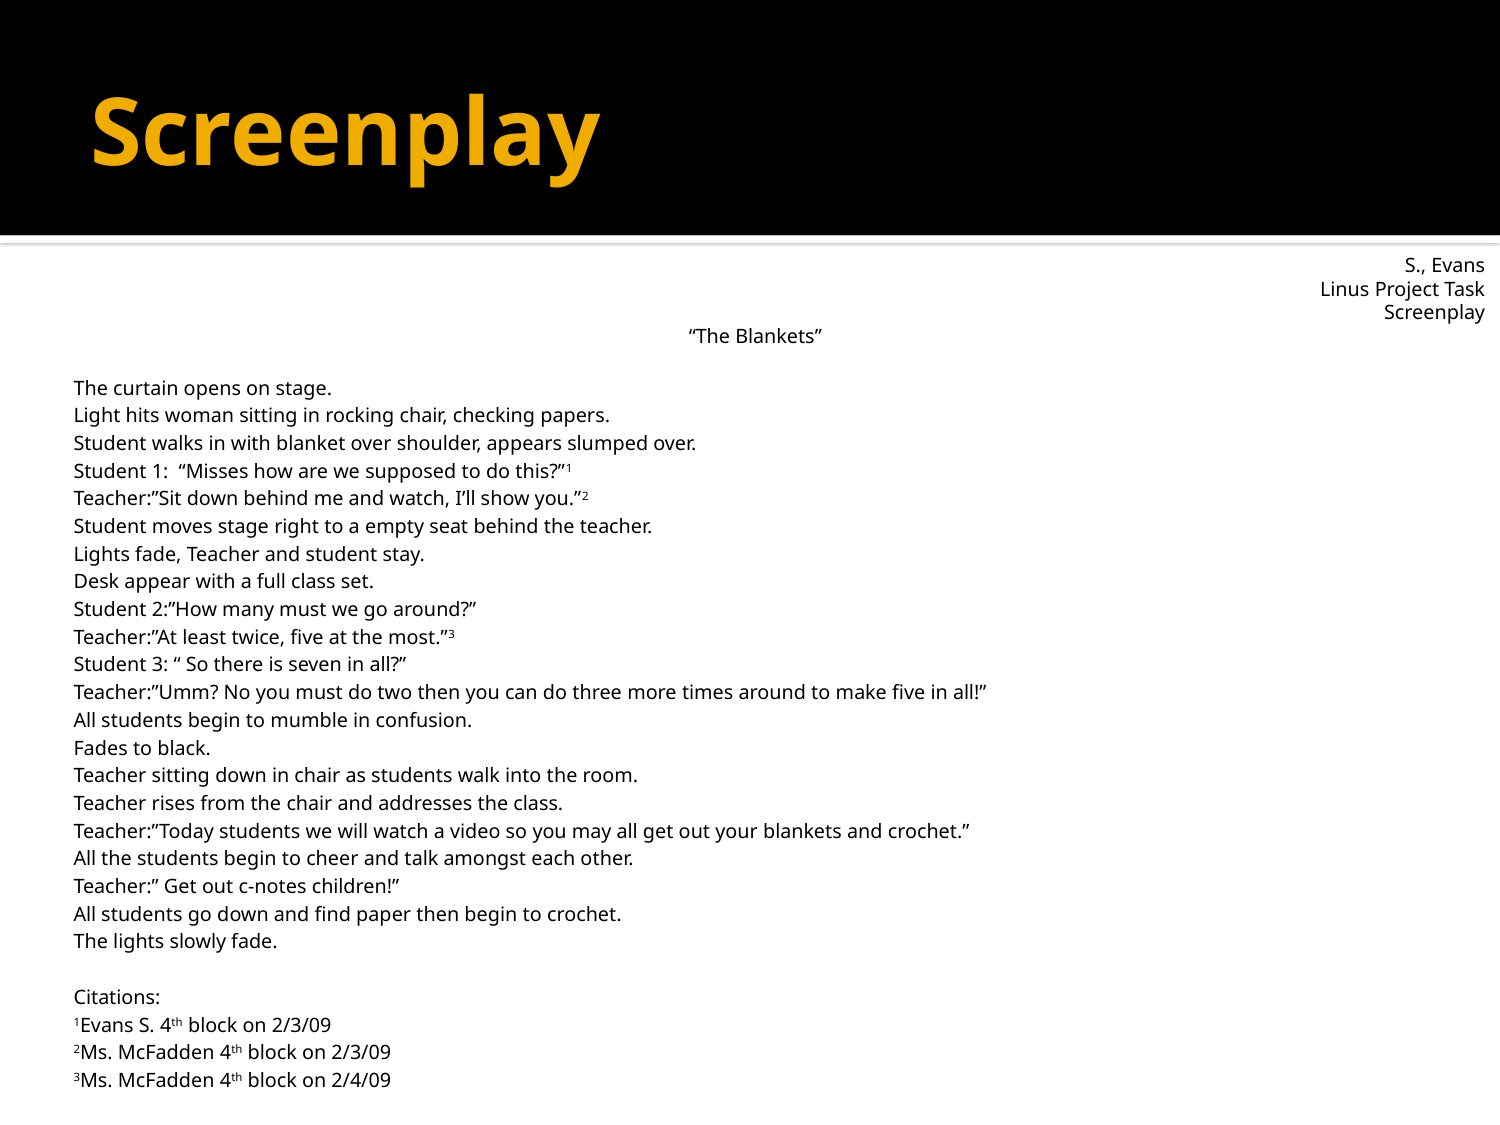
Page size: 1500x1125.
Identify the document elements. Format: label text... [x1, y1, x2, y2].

title Screenplay [75, 25, 1425, 231]
list S., Evans Linus Project Task Screenplay “The Blankets” The curtain opens on stage. Light hits woman sitting in rocking chair, checking papers. Student walks in with blanket over shoulder, appears slumped over. Student 1: “Misses how are we supposed to do this?”1 Teacher:”Sit down behind me and watch, I’ll show you.”2 Student moves stage right to a empty seat behind the teacher. Lights fade, Teacher and student stay. Desk appear with a full class set. Student 2:”How many must we go around?” Teacher:”At least twice, five at the most.”3 Student 3: “ So there is seven in all?” Teacher:”Umm? No you must do two then you can do three more times around to make five in all!” All students begin to mumble in confusion. Fades to black. Teacher sitting down in chair as students walk into the room. Teacher rises from the chair and addresses the class. Teacher:”Today students we will watch a video so you may all get out your blankets and crochet.” All the students begin to cheer and talk amongst each other. Teacher:” Get out c-notes children!” All students go down and find paper then begin to crochet. The lights slowly fade. Citations: 1Evans S. 4th block on 2/3/09 2Ms. McFadden 4th block on 2/3/09 3Ms. McFadden 4th block on 2/4/09 [0, 237, 1500, 1125]
